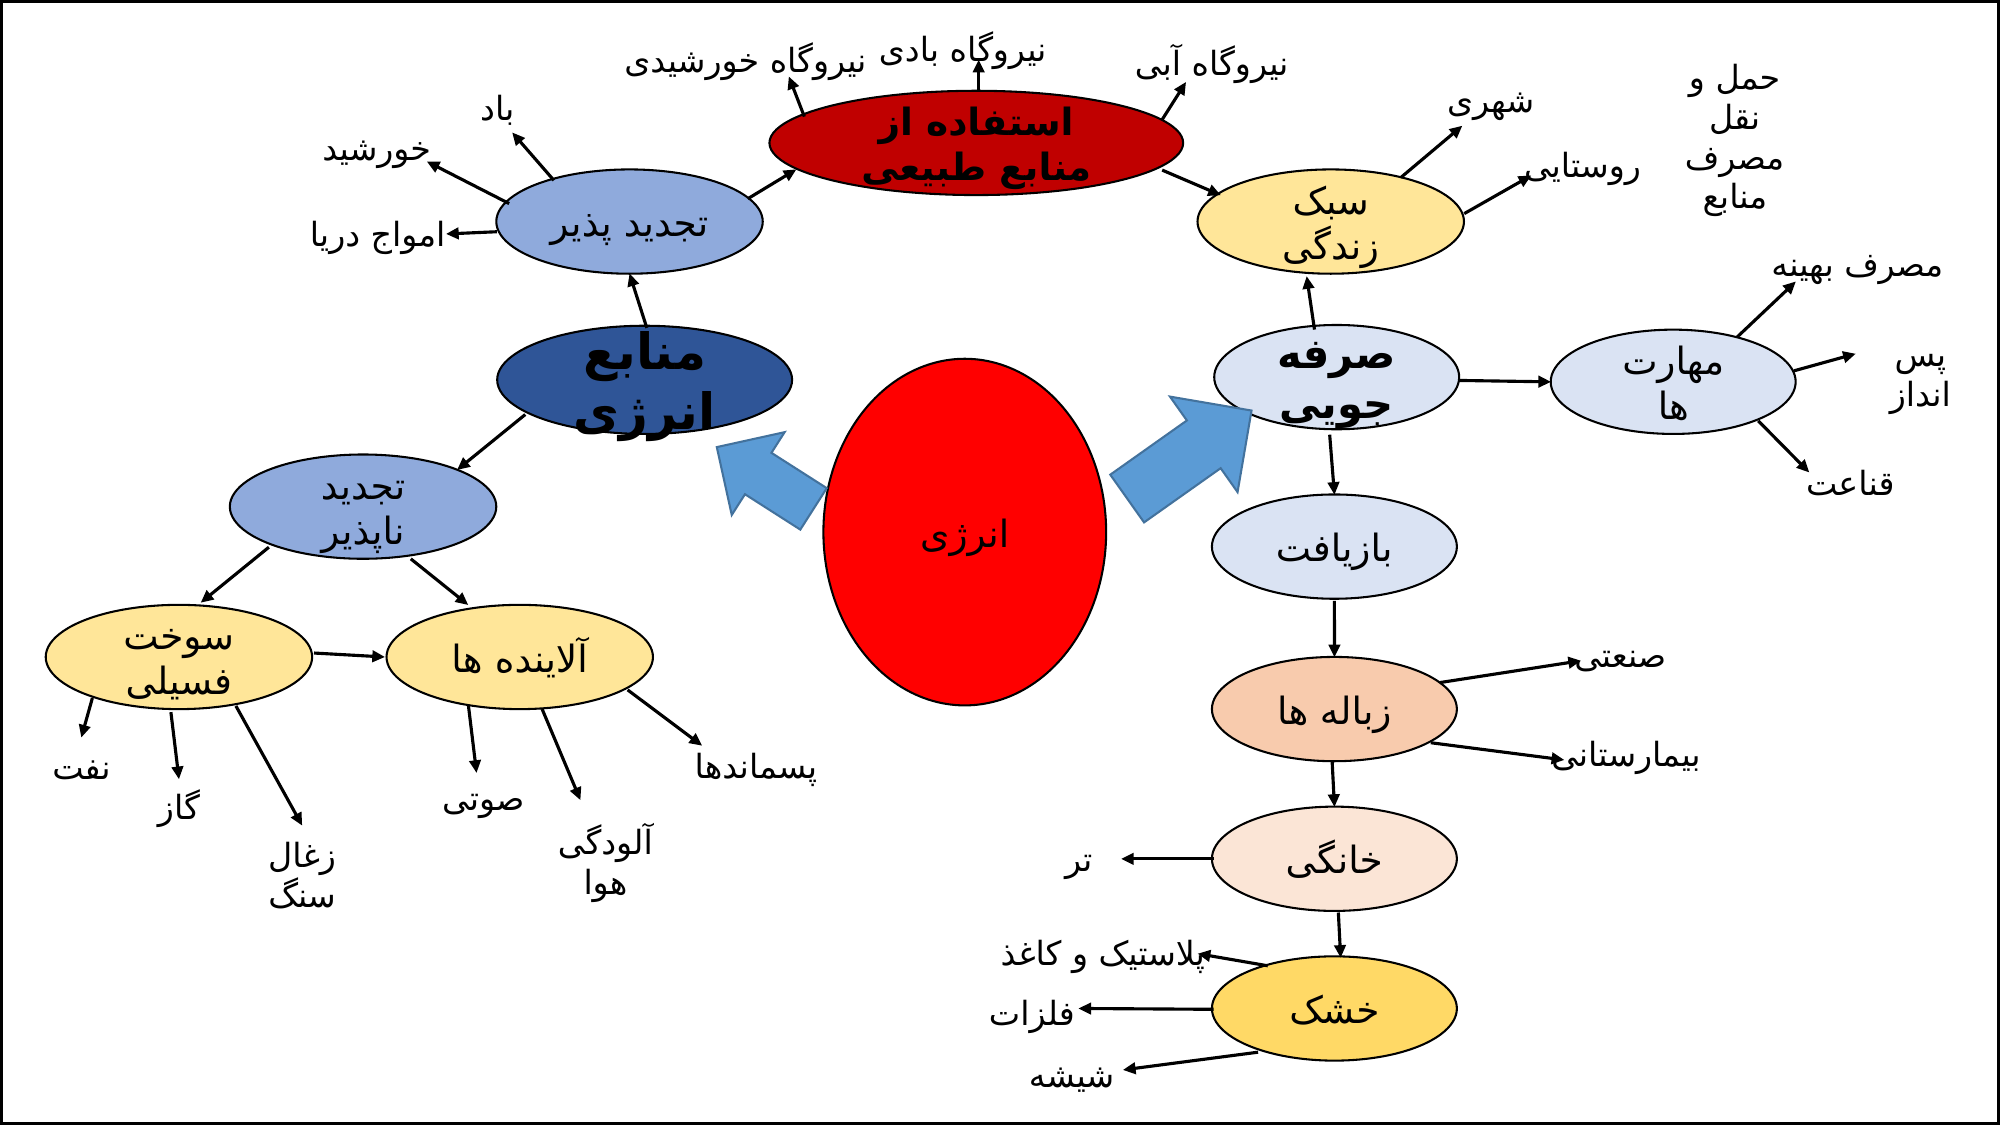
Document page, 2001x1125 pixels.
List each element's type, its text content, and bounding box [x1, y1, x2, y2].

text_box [788, 76, 805, 117]
text_box پسماندها [671, 737, 841, 793]
text_box حمل و نقل مصرف منابع [1644, 48, 1825, 223]
text_box نیروگاه بادی [820, 21, 1105, 76]
text_box آلودگی هوا [520, 813, 690, 909]
text_box استفاده از منابع طبیعی [768, 89, 1185, 197]
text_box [627, 689, 702, 746]
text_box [747, 169, 797, 199]
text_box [457, 414, 526, 470]
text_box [410, 558, 469, 605]
text_box نفت [19, 739, 144, 794]
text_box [1758, 420, 1810, 473]
text_box [1108, 395, 1253, 524]
text_box پلاستیک و کاغذ [961, 924, 1245, 980]
text_box پس انداز [1857, 326, 1984, 421]
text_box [1123, 1052, 1259, 1070]
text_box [235, 705, 303, 826]
text_box قناعت [1708, 454, 1992, 510]
text_box بازیافت [1210, 493, 1458, 600]
text_box خورشید [234, 120, 519, 175]
text_box زباله ها [1210, 655, 1458, 763]
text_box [1306, 276, 1315, 330]
text_box تر [936, 831, 1221, 886]
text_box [81, 698, 93, 738]
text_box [542, 708, 581, 800]
text_box امواج دریا [235, 206, 520, 261]
text_box فلزات [890, 984, 1174, 1040]
text_box زغال سنگ [217, 827, 387, 922]
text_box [1793, 353, 1856, 371]
text_box [0, 0, 2000, 1125]
text_box منابع انرژی [496, 324, 794, 435]
text_box نیروگاه خورشیدی [603, 32, 888, 87]
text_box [170, 712, 179, 779]
text_box انرژی [822, 357, 1108, 707]
text_box خانگی [1221, 805, 1458, 912]
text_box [1329, 434, 1335, 495]
text_box خشک [1211, 955, 1458, 1062]
text_box صنعتی [1478, 626, 1762, 682]
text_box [1162, 82, 1186, 120]
text_box تجدید پذیر [501, 168, 764, 275]
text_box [1439, 660, 1581, 683]
text_box شهری [1349, 72, 1633, 127]
text_box صرفه جویی [1213, 323, 1461, 431]
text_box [1162, 169, 1221, 196]
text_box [1400, 125, 1463, 178]
text_box تجدید ناپذیر [228, 453, 498, 560]
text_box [1197, 953, 1268, 966]
text_box بیمارستانی [1484, 725, 1768, 780]
text_box صوتی [398, 769, 568, 825]
text_box نیروگاه آبی [1069, 35, 1354, 90]
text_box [629, 273, 647, 328]
text_box مهارت ها [1549, 328, 1797, 435]
text_box سبک زندگی [1196, 168, 1466, 275]
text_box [512, 132, 554, 181]
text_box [200, 547, 269, 603]
text_box باد [355, 80, 640, 135]
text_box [1737, 281, 1796, 337]
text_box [1430, 742, 1564, 760]
text_box روستایی [1440, 137, 1644, 192]
text_box مصرف بهینه [1715, 235, 2000, 290]
text_box آلاینده ها [385, 603, 655, 711]
text_box شیشه [929, 1047, 1214, 1102]
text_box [1464, 175, 1532, 214]
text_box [427, 161, 510, 204]
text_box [313, 652, 385, 657]
text_box [715, 430, 829, 532]
text_box گاز [113, 778, 245, 834]
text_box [468, 705, 477, 773]
text_box سوخت فسیلی [44, 603, 314, 711]
